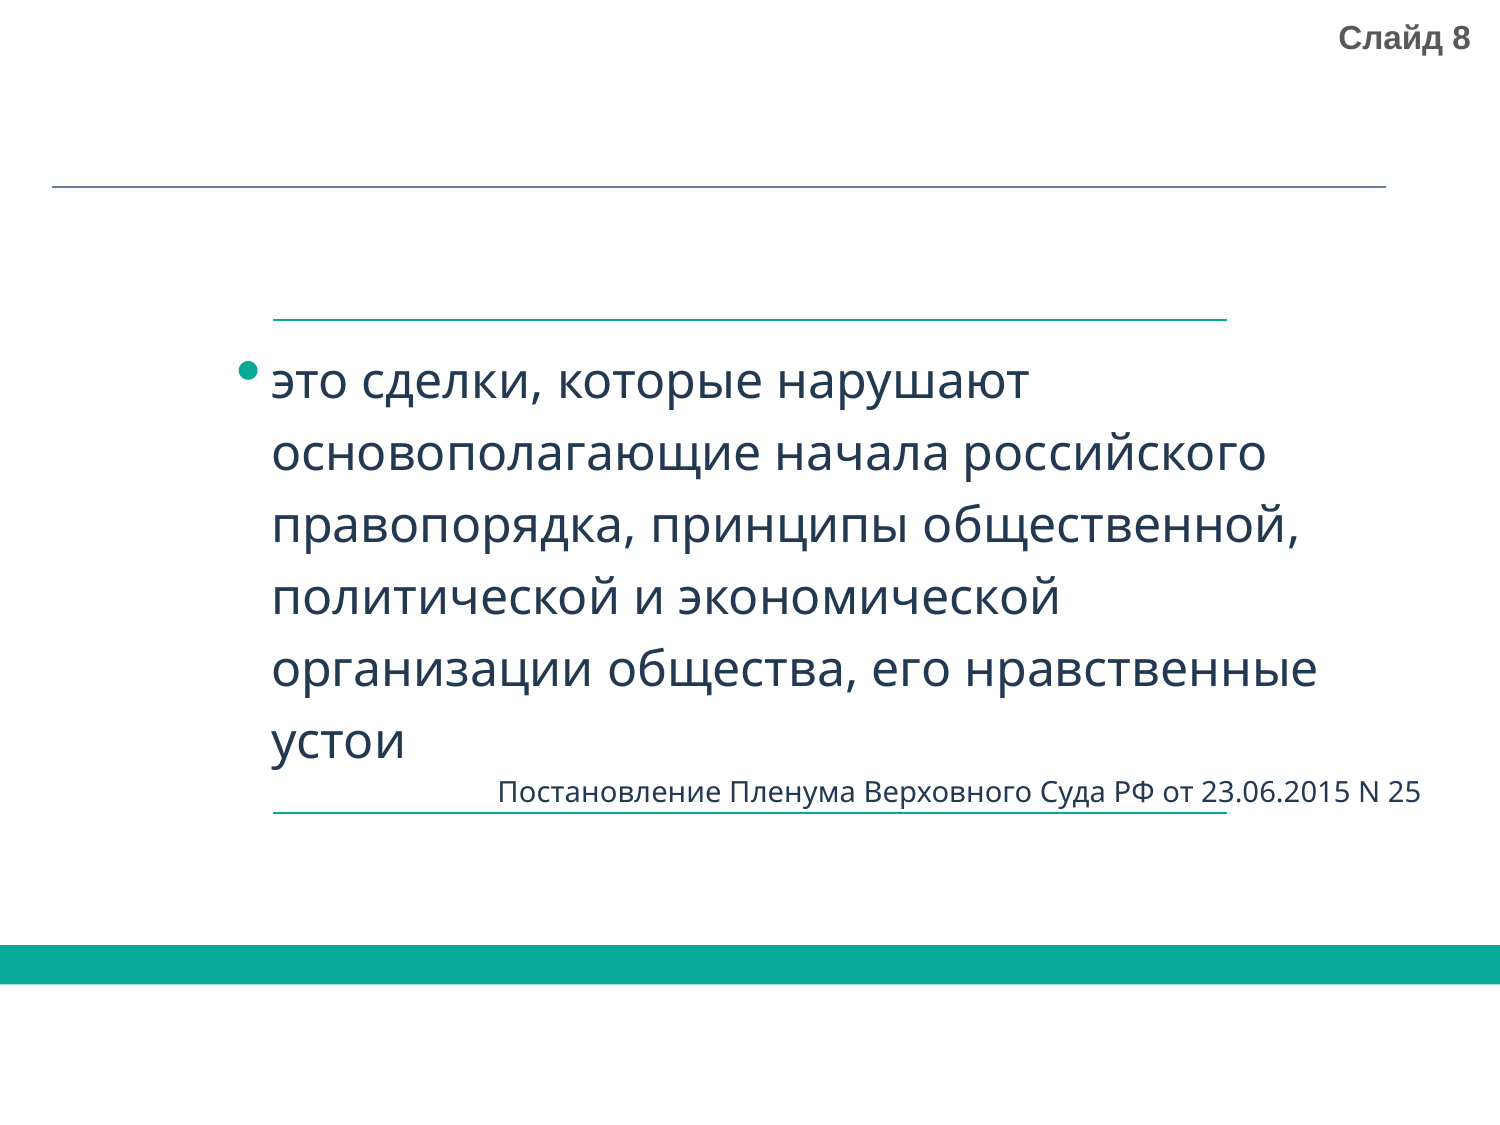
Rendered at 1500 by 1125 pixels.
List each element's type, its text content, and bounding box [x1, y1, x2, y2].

list это сделки, которые нарушают основополагающие начала российского правопорядка, принципы общественной, политической и экономической организации общества, его нравственные устои [236, 324, 1347, 782]
text_box Постановление Пленума Верховного Суда РФ от 23.06.2015 N 25 [495, 766, 1423, 809]
text_box Слайд 8 [1288, 9, 1486, 64]
